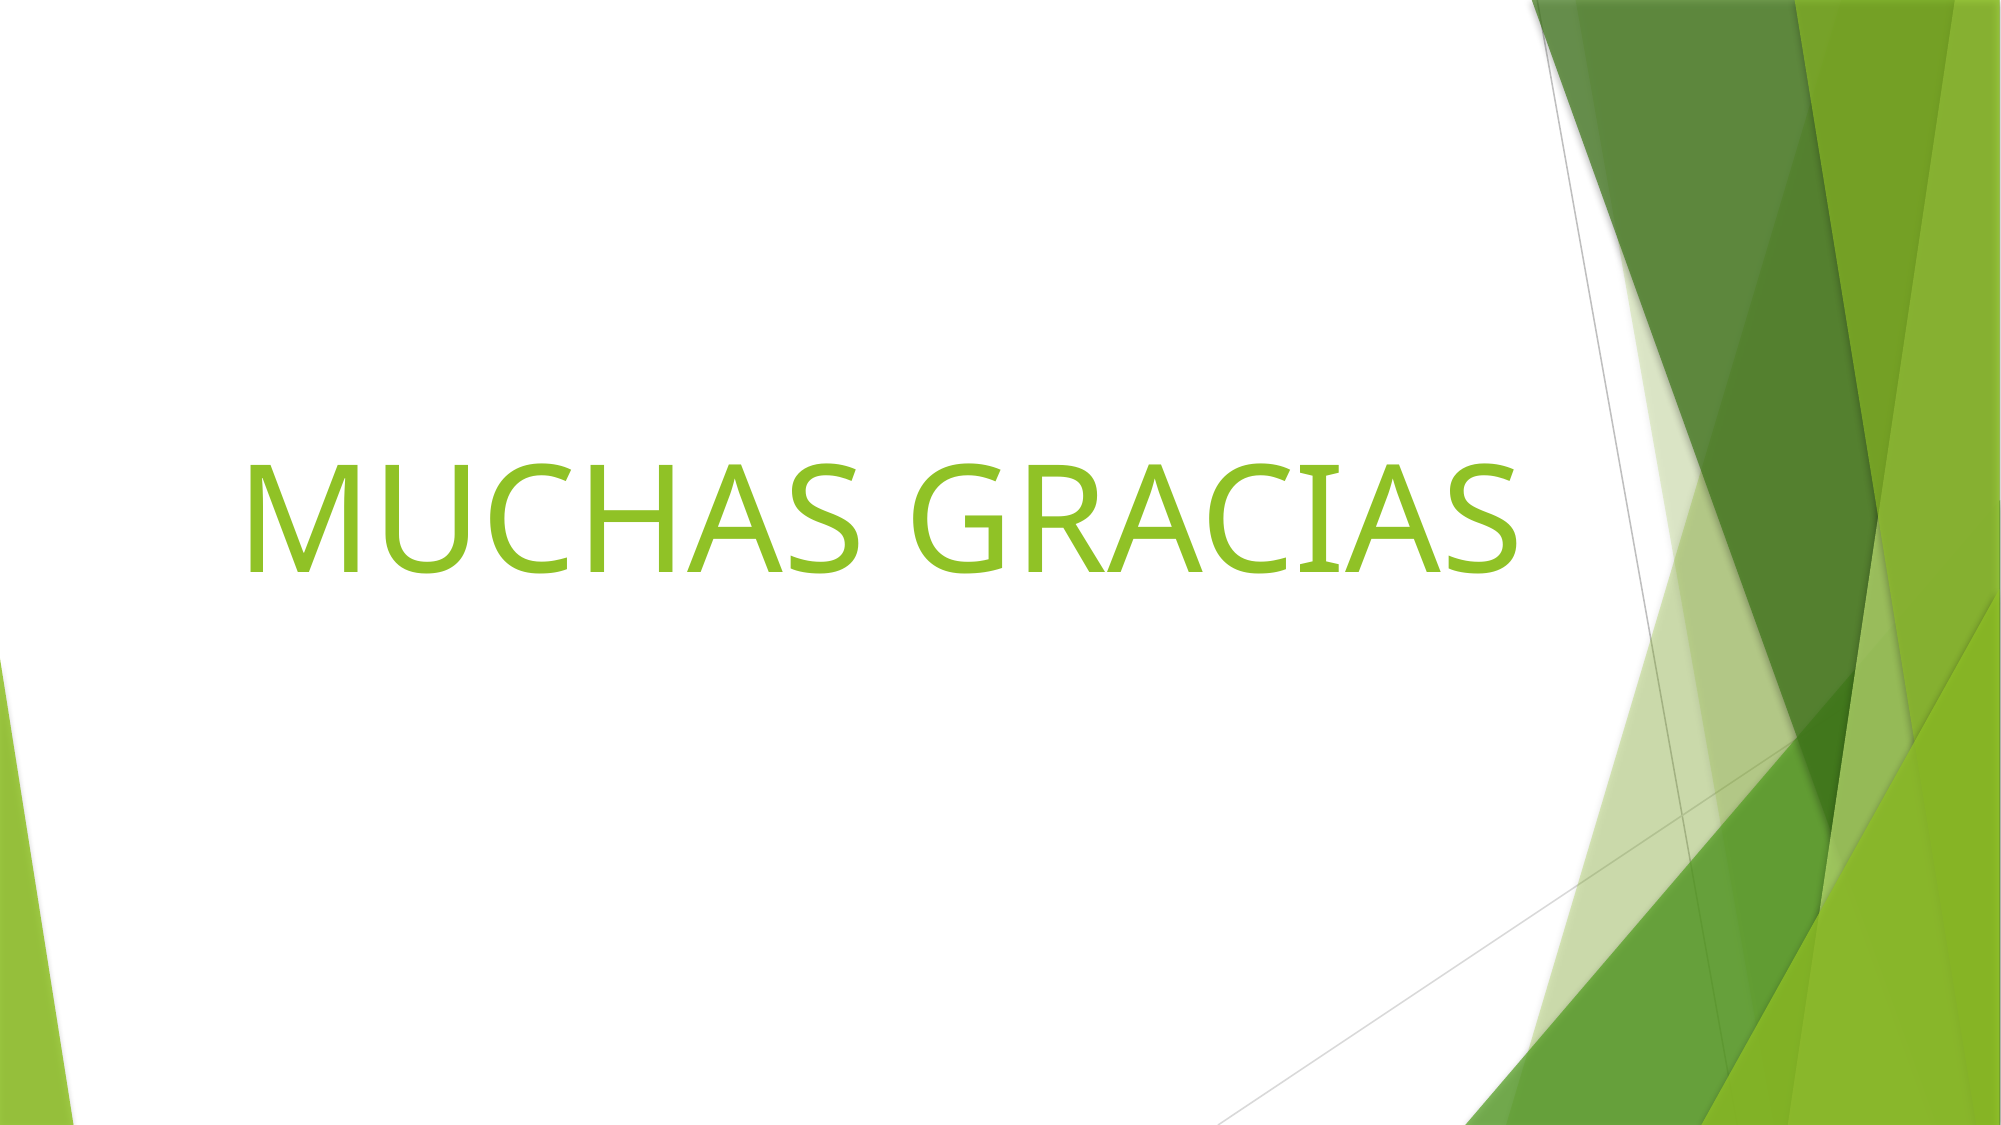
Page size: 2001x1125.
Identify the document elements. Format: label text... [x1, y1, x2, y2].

title MUCHAS GRACIAS [220, 414, 1632, 632]
